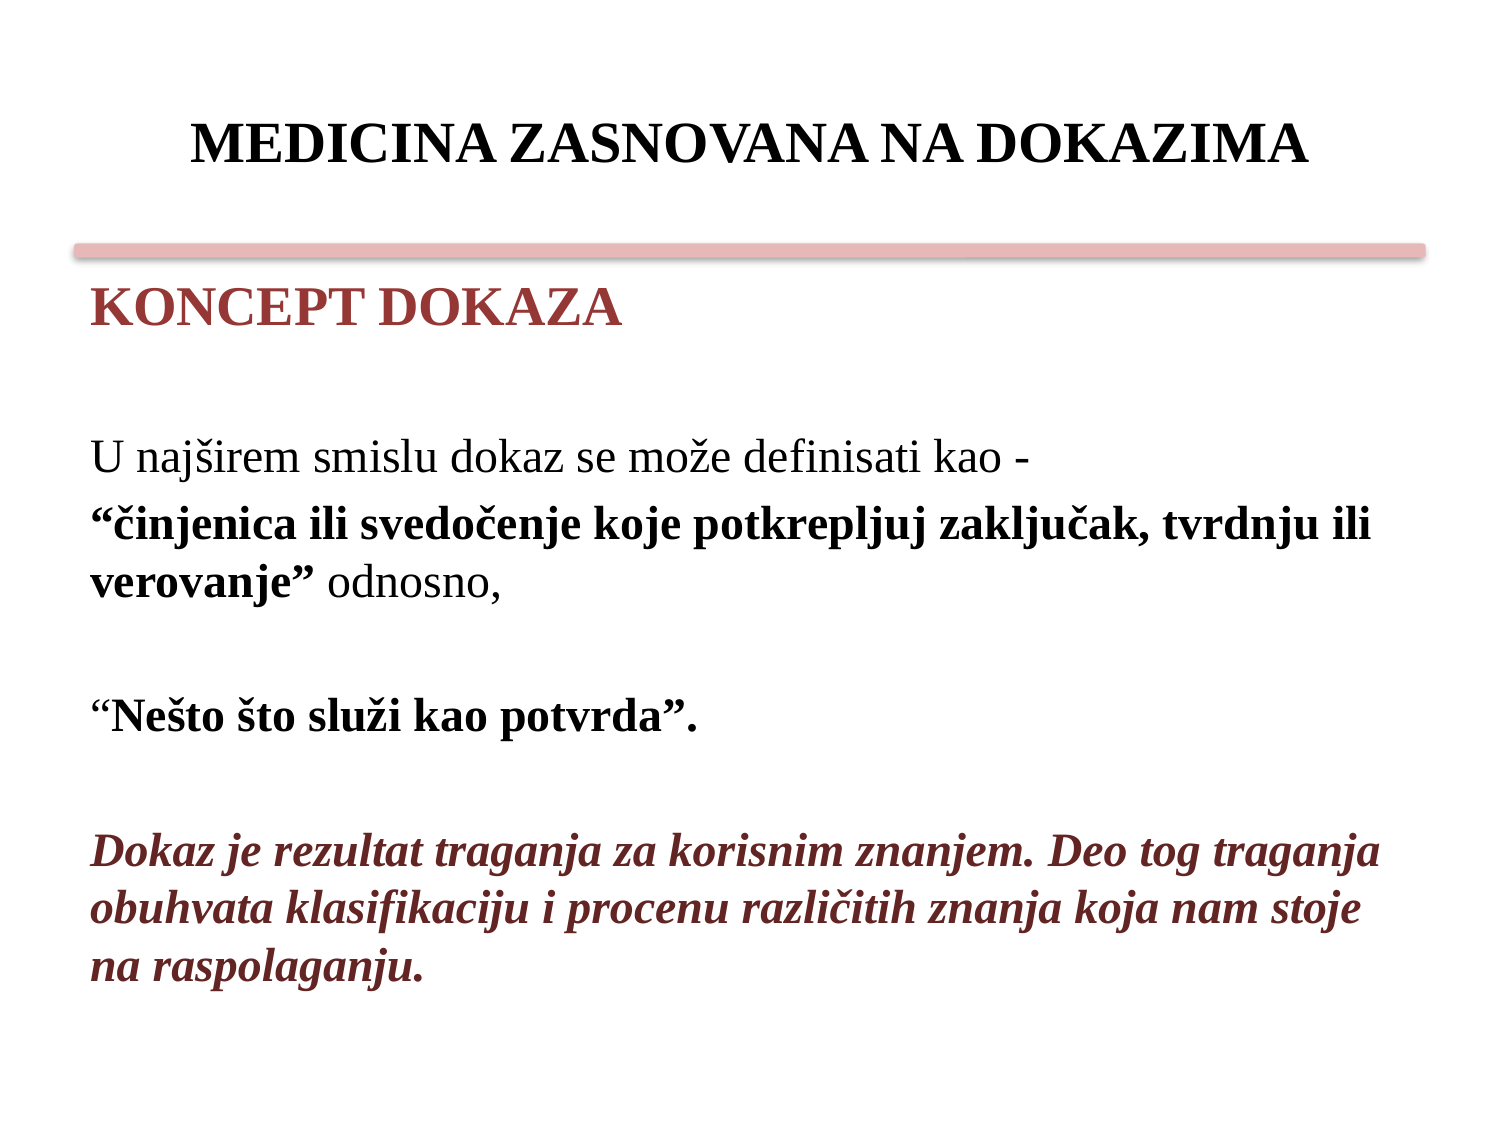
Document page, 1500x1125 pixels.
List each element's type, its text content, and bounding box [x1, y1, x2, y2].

text_box [74, 243, 1426, 258]
list KONCEPT DOKAZA U najširem smislu dokaz se može definisati kao - “činjenica ili svedočenje koje potkrepljuj zaključak, tvrdnju ili verovanje” odnosno, “Nešto što služi kao potvrda”. Dokaz je rezultat traganja za korisnim znanjem. Deo tog traganja obuhvata klasifikaciju i procenu različitih znanja koja nam stoje na raspolaganju. [75, 264, 1425, 1005]
title MEDICINA ZASNOVANA NA DOKAZIMA [75, 45, 1425, 233]
